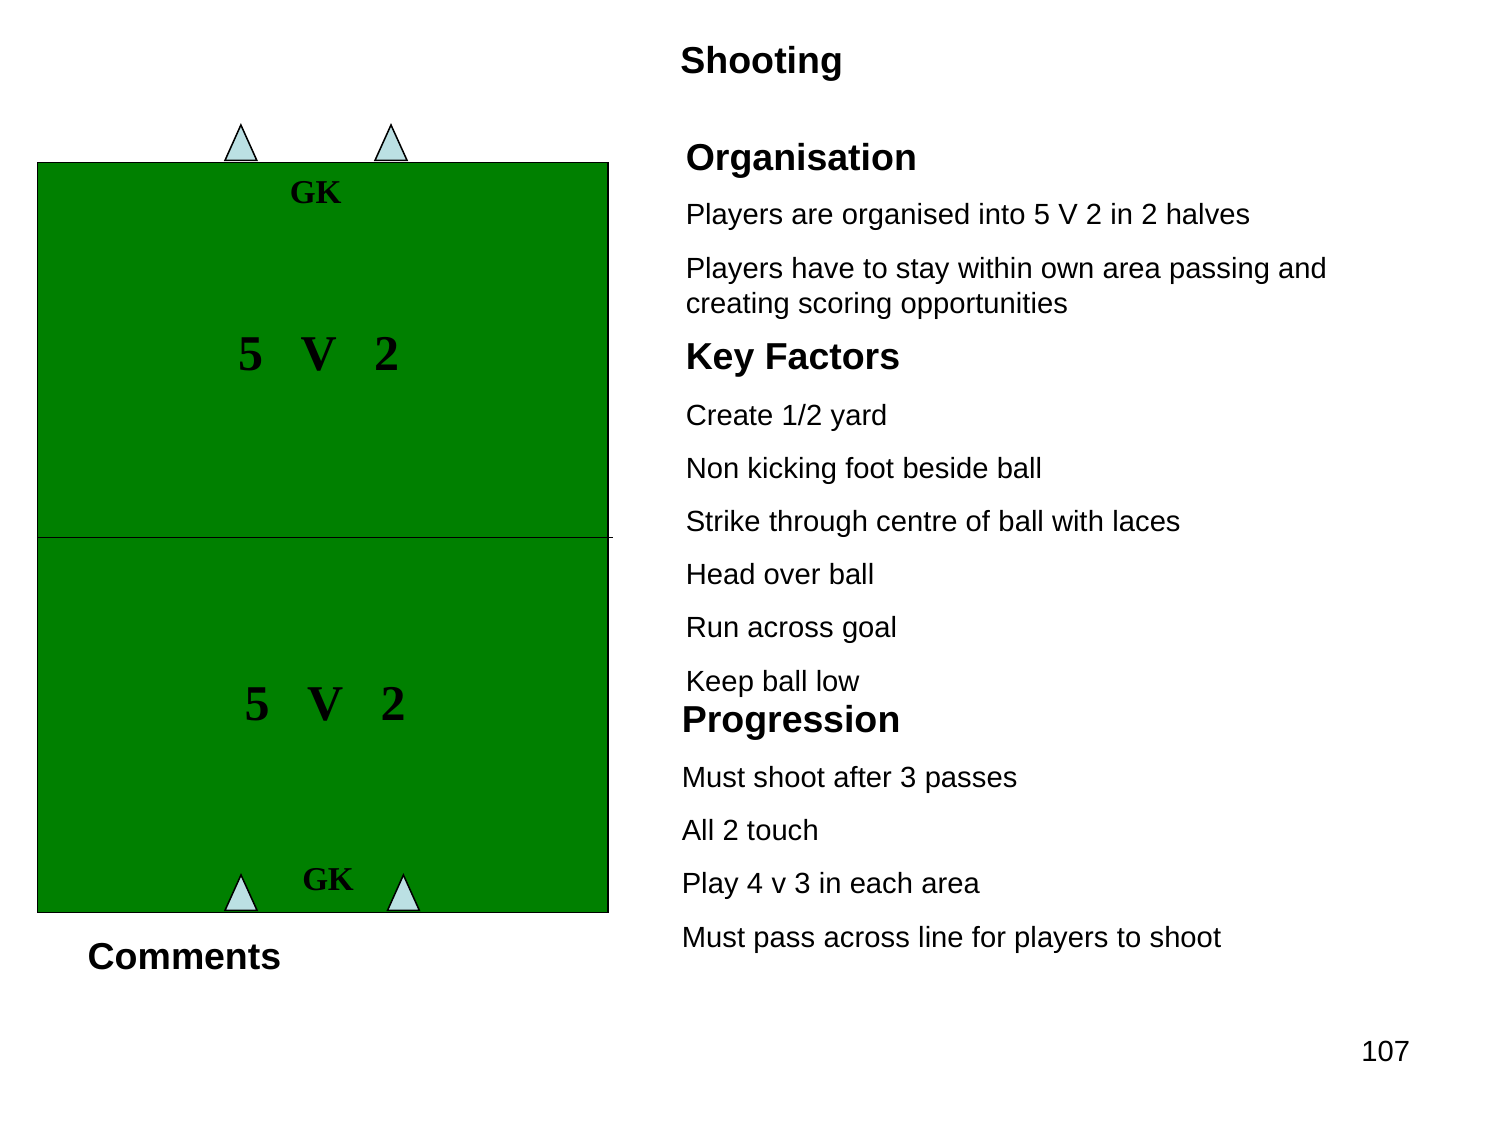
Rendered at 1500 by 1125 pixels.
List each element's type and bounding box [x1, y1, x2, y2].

text_box [72, 924, 624, 986]
text_box [1074, 1024, 1425, 1103]
text_box [37, 162, 613, 913]
text_box [224, 0, 1412, 961]
